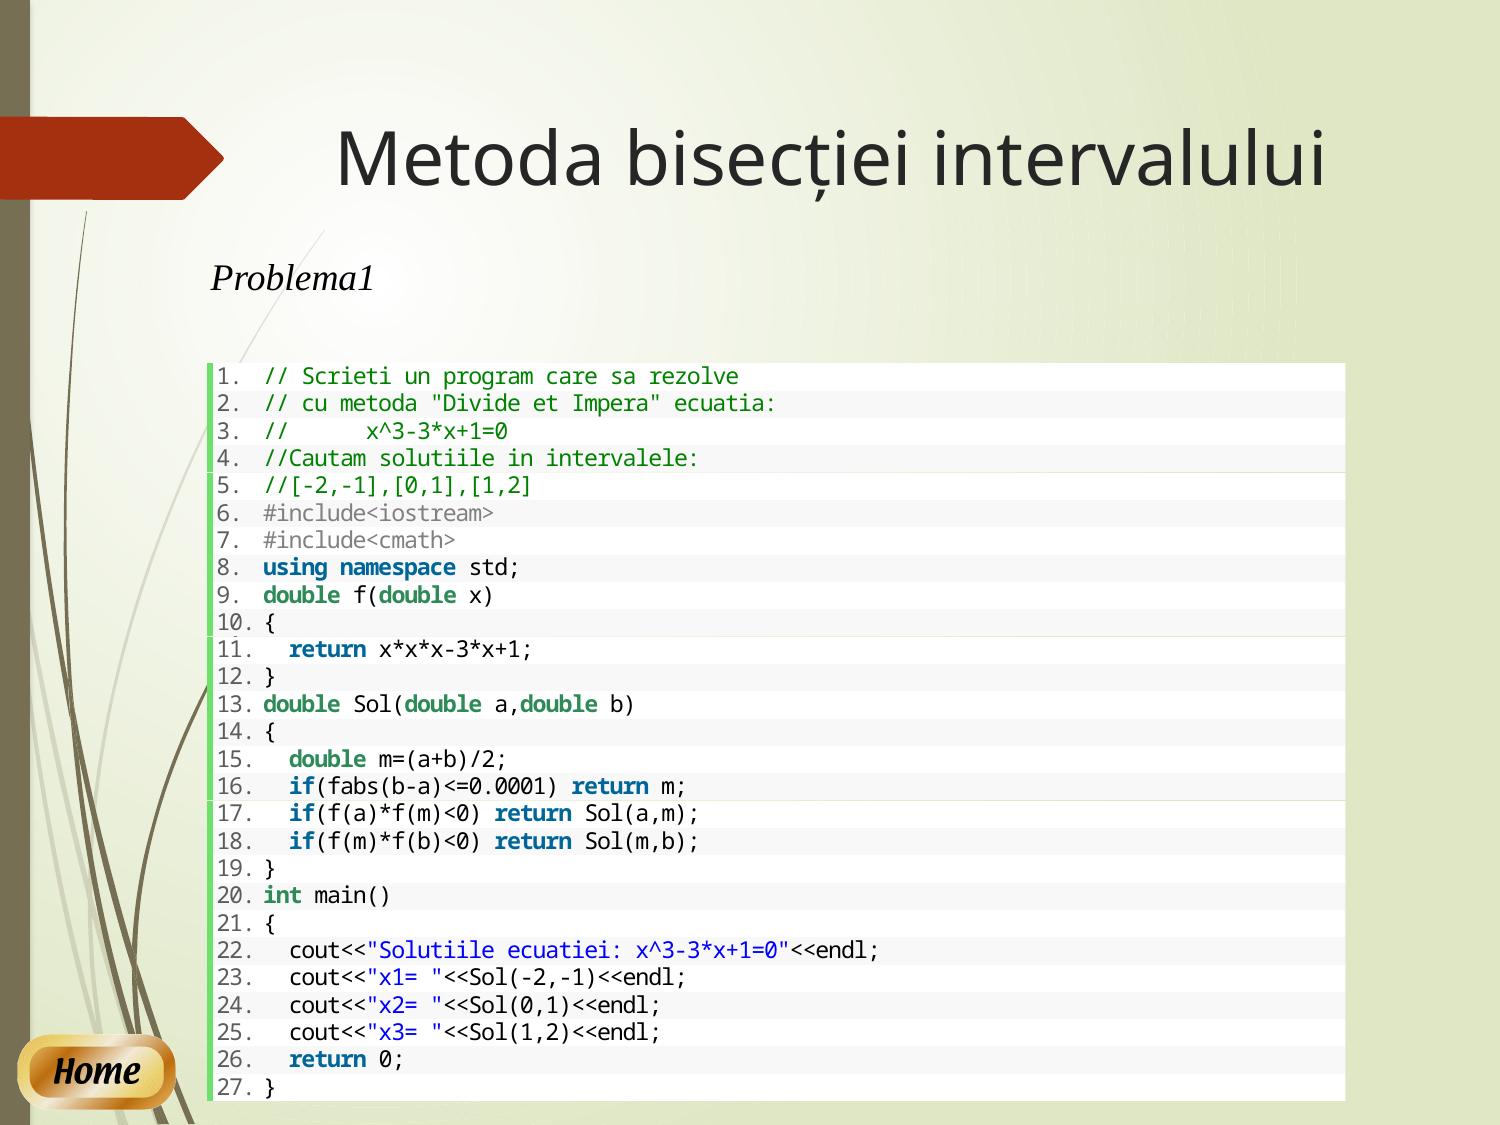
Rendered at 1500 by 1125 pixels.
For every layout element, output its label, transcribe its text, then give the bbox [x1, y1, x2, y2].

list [175, 362, 1346, 1125]
title Metoda bisecţiei intervalului [319, 102, 1400, 313]
text_box Problema1 [195, 245, 401, 351]
picture [17, 1034, 176, 1110]
